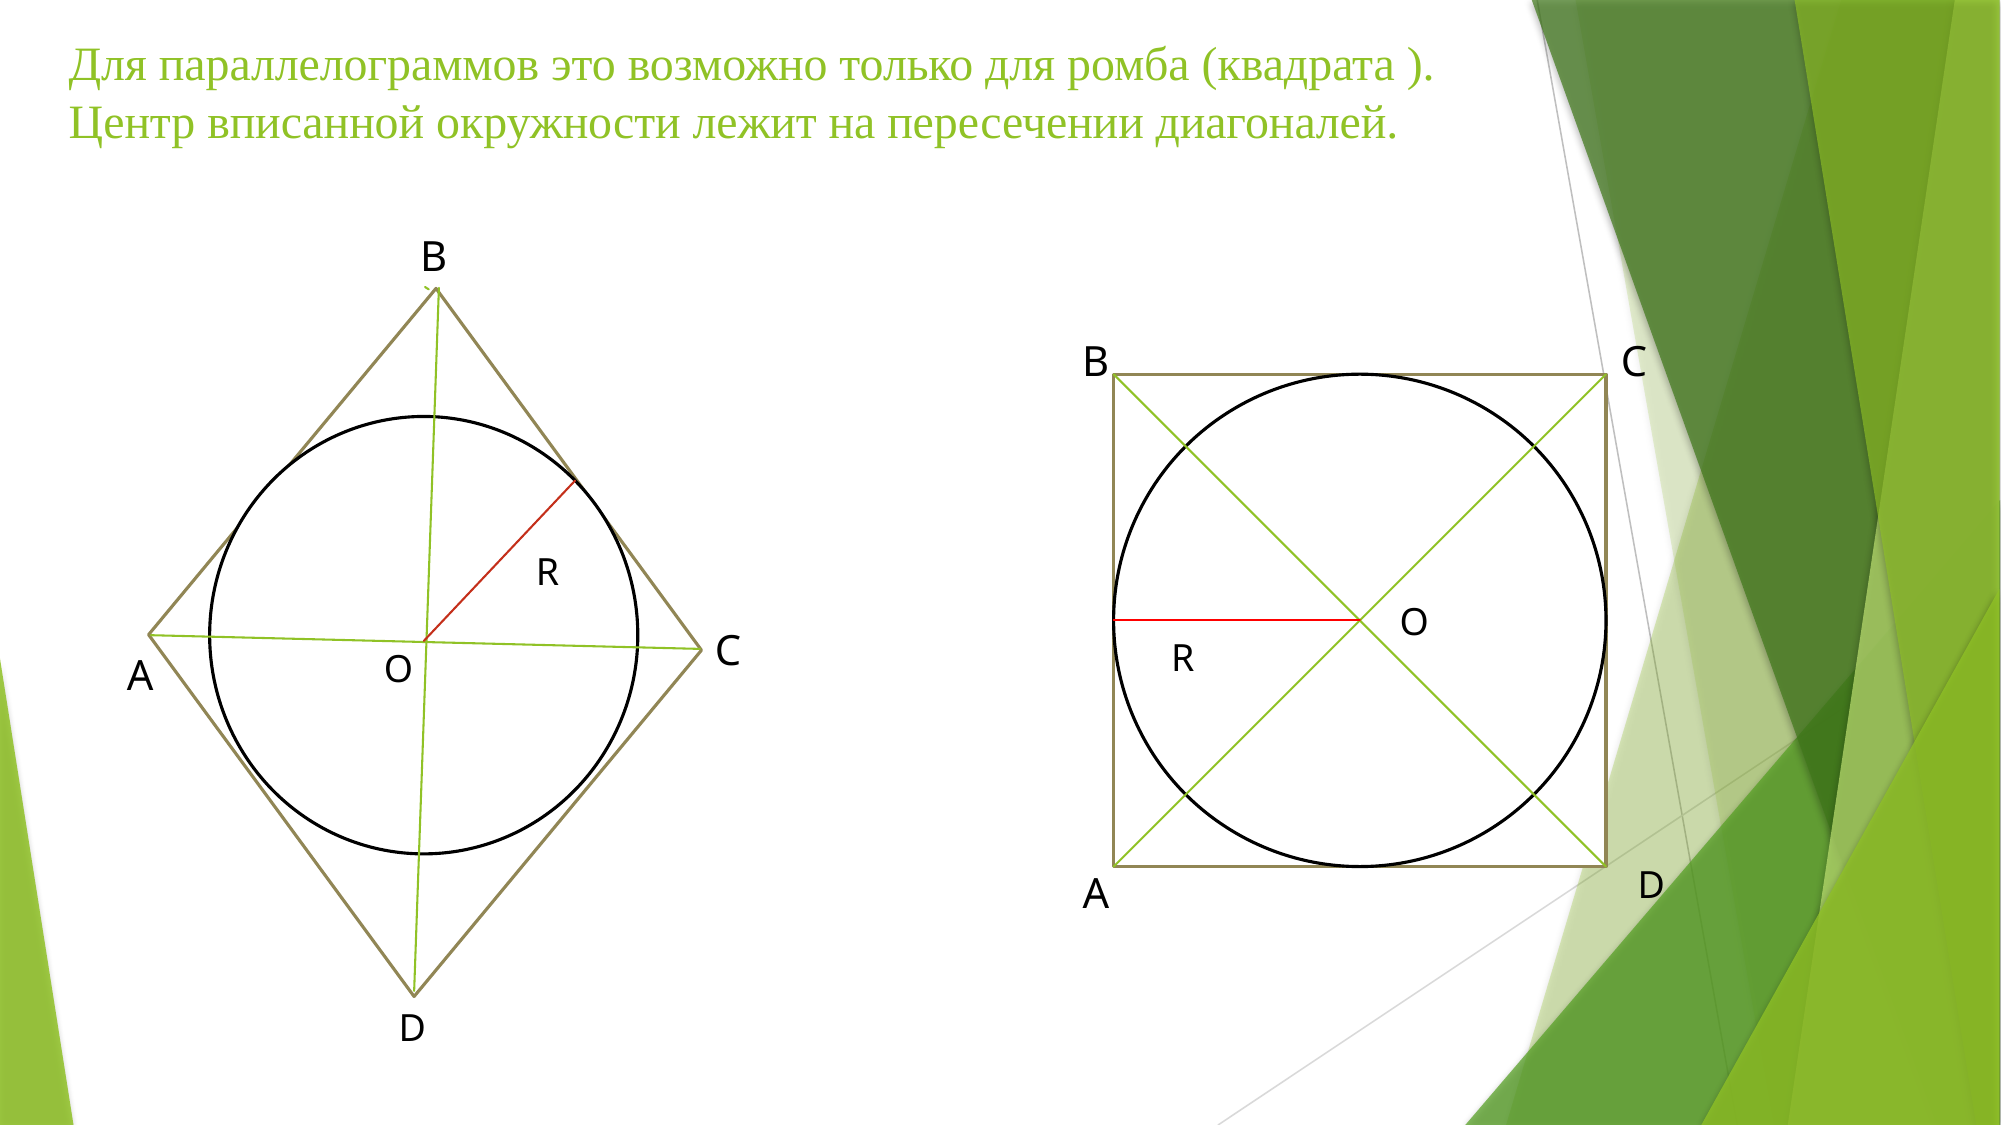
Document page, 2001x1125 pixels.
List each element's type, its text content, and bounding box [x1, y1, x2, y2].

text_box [150, 634, 423, 650]
text_box [443, 659, 639, 855]
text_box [413, 287, 440, 634]
text_box [190, 659, 408, 991]
text_box D [1623, 853, 1667, 914]
text_box [443, 295, 583, 485]
text_box [443, 659, 697, 965]
text_box [208, 415, 408, 634]
text_box [443, 415, 640, 634]
text_box С [1606, 327, 1685, 393]
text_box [423, 480, 576, 642]
text_box В [405, 222, 445, 288]
text_box [147, 529, 234, 636]
text_box [289, 319, 408, 462]
text_box А [1067, 859, 1146, 925]
title Для параллелограммов это возможно только для ромба (квадрата ). Центр вписанной окружности лежит на пересечении диагоналей. [53, 25, 2000, 198]
text_box А [112, 641, 190, 707]
text_box В [1067, 327, 1107, 393]
text_box [609, 521, 692, 634]
text_box D [383, 996, 427, 1057]
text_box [413, 659, 440, 992]
text_box С [699, 616, 779, 682]
text_box [209, 659, 408, 855]
text_box О [369, 659, 408, 698]
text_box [575, 634, 701, 650]
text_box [1113, 373, 1607, 868]
